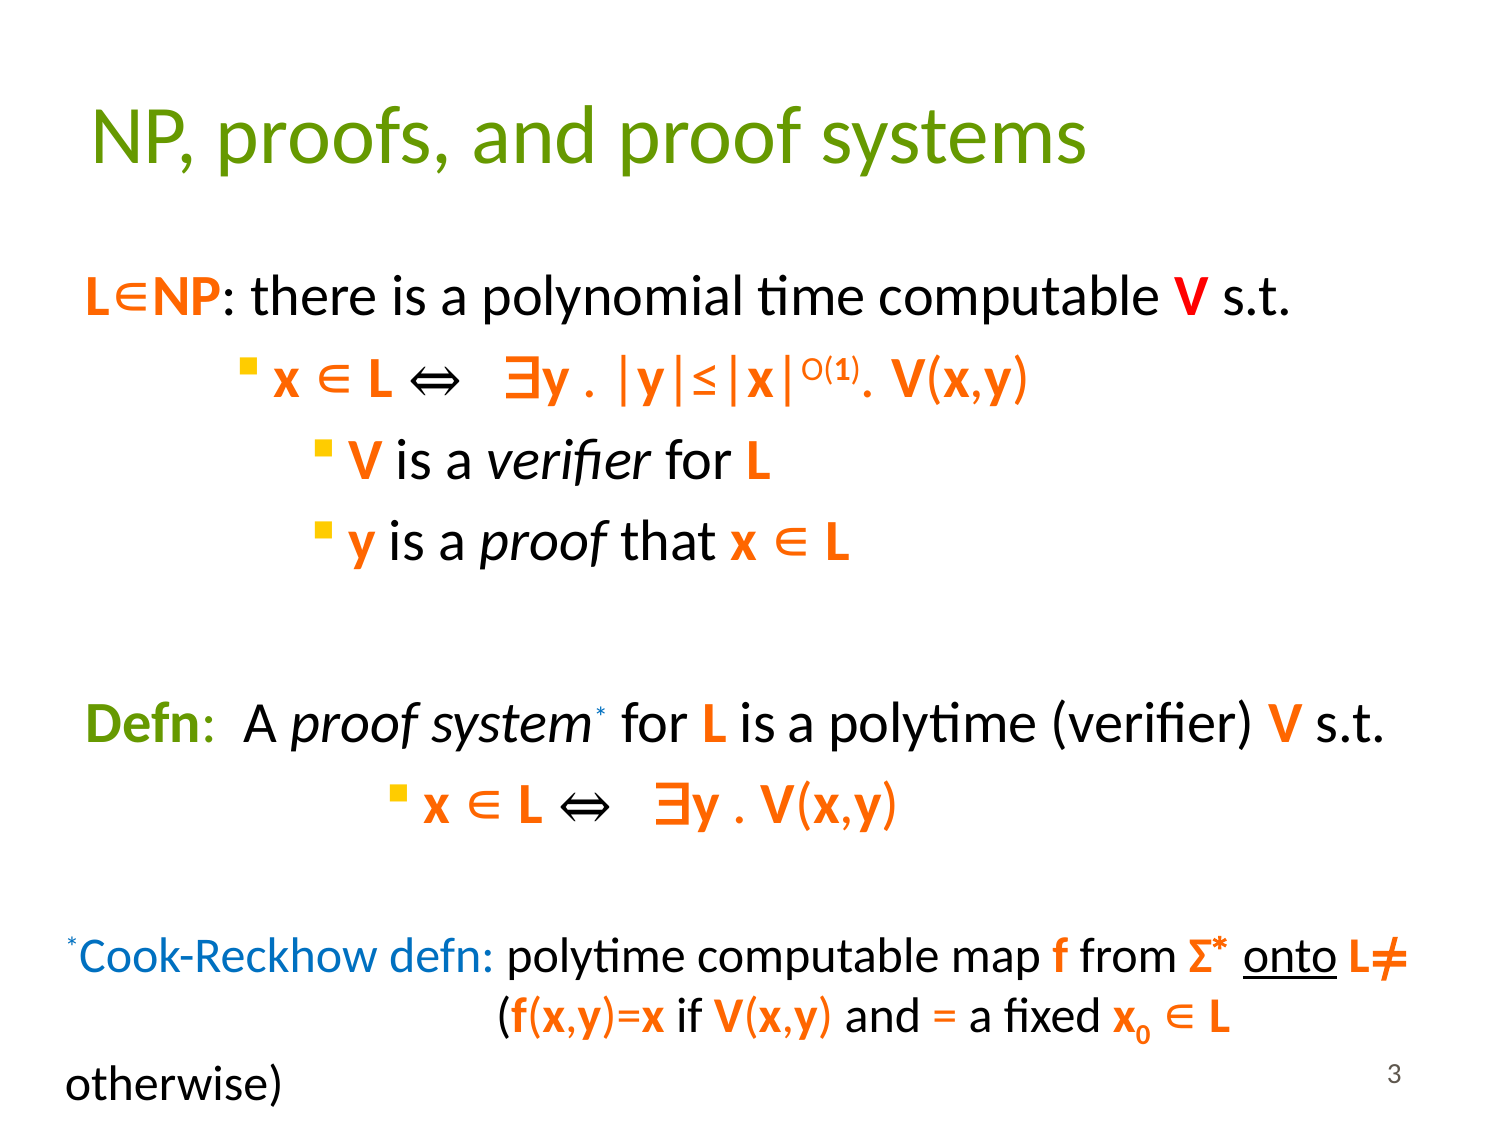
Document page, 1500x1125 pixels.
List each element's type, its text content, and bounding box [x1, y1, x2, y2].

title NP, proofs, and proof systems [75, 37, 1350, 188]
list L∊NP: there is a polynomial time computable V s.t. x ∊ L ⇔ y . |y|≤|x|O(1). V(x,y) V is a verifier for L y is a proof that x ∊ L Defn: A proof system* for L is a polytime (verifier) V s.t. x ∊ L ⇔ y . V(x,y) [70, 249, 1450, 1000]
slide_number 3 [1104, 1037, 1417, 1097]
